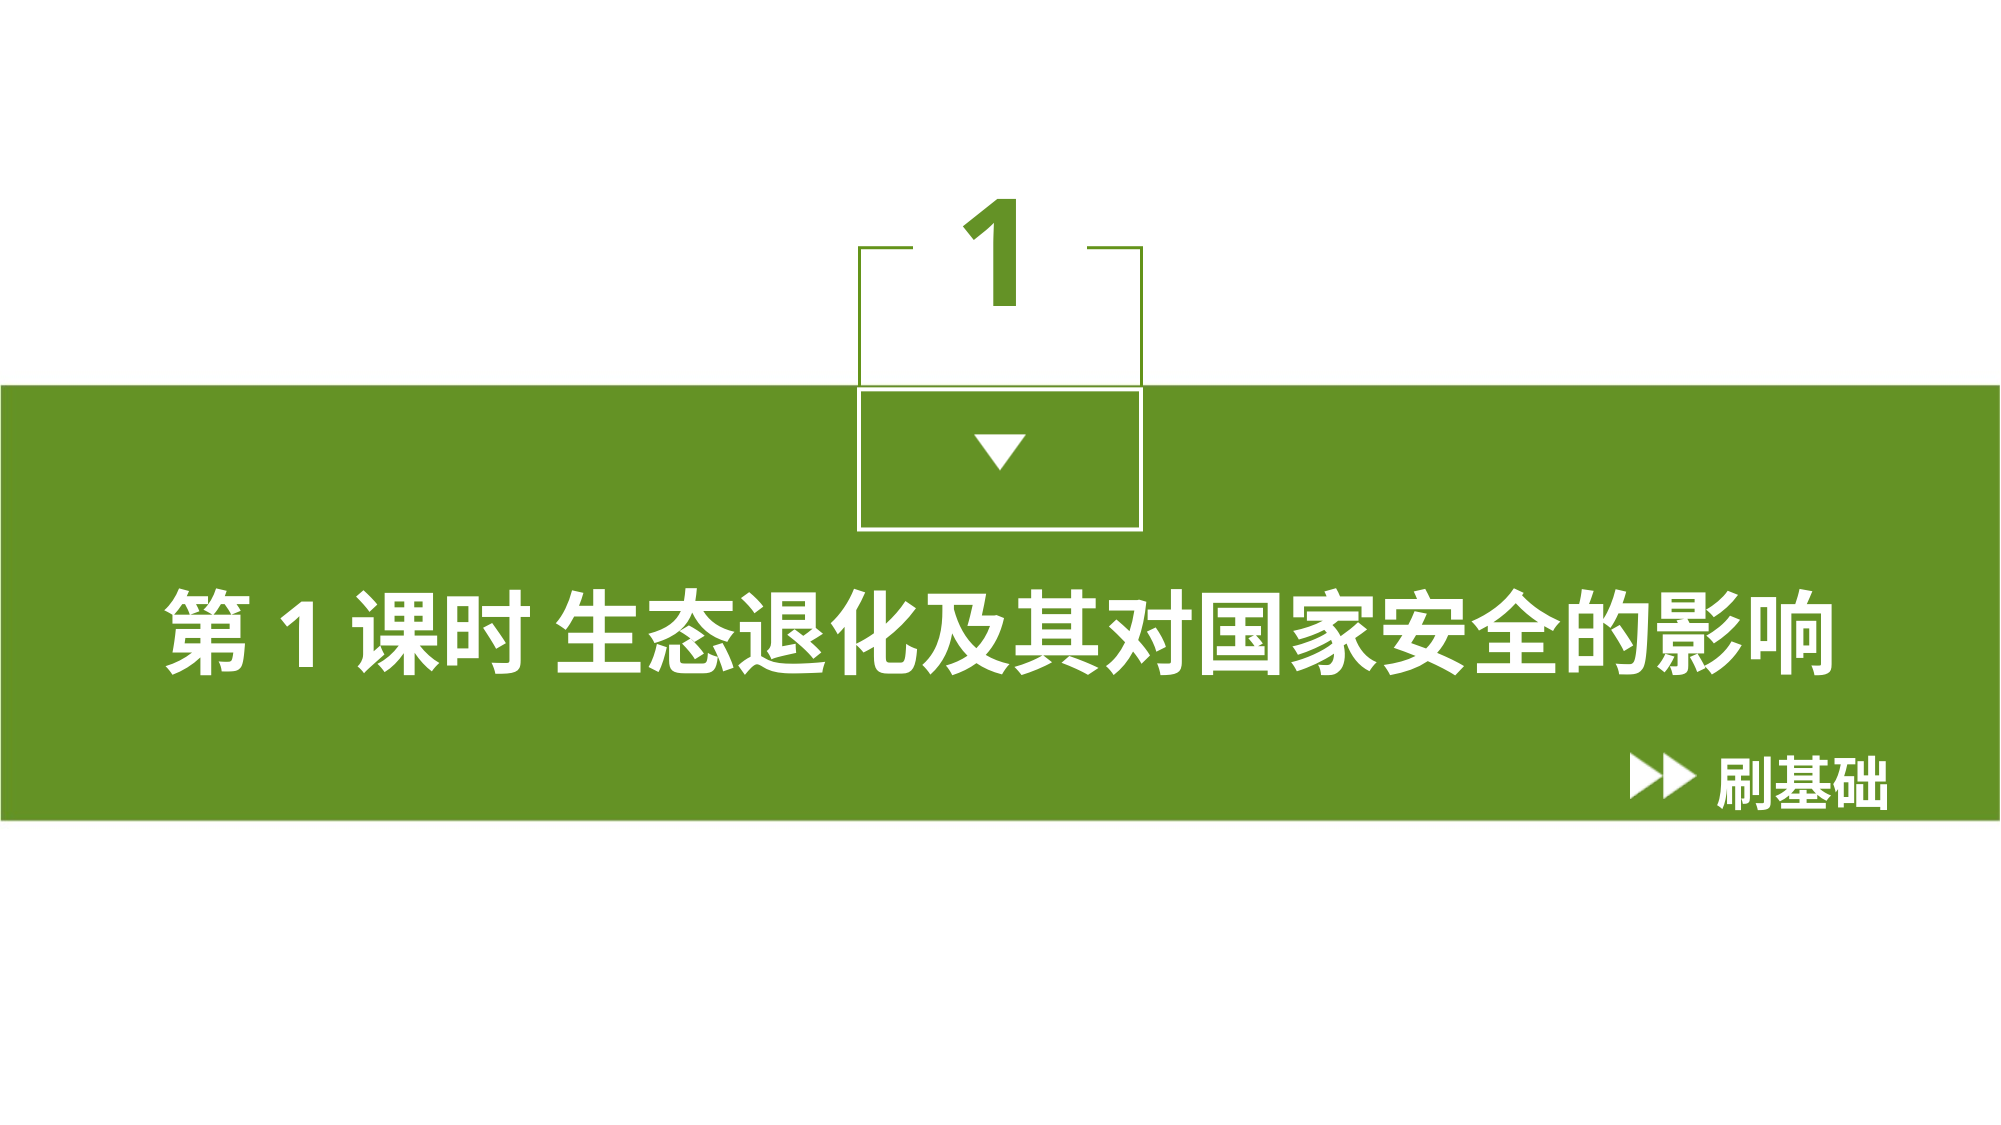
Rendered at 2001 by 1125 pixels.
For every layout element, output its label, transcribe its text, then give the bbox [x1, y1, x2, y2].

text_box 第1课时 生态退化及其对国家安全的影响 [37, 572, 1962, 791]
picture [0, 0, 2000, 1125]
text_box 刷基础 [1715, 718, 1997, 812]
text_box 1 [865, 148, 1130, 345]
